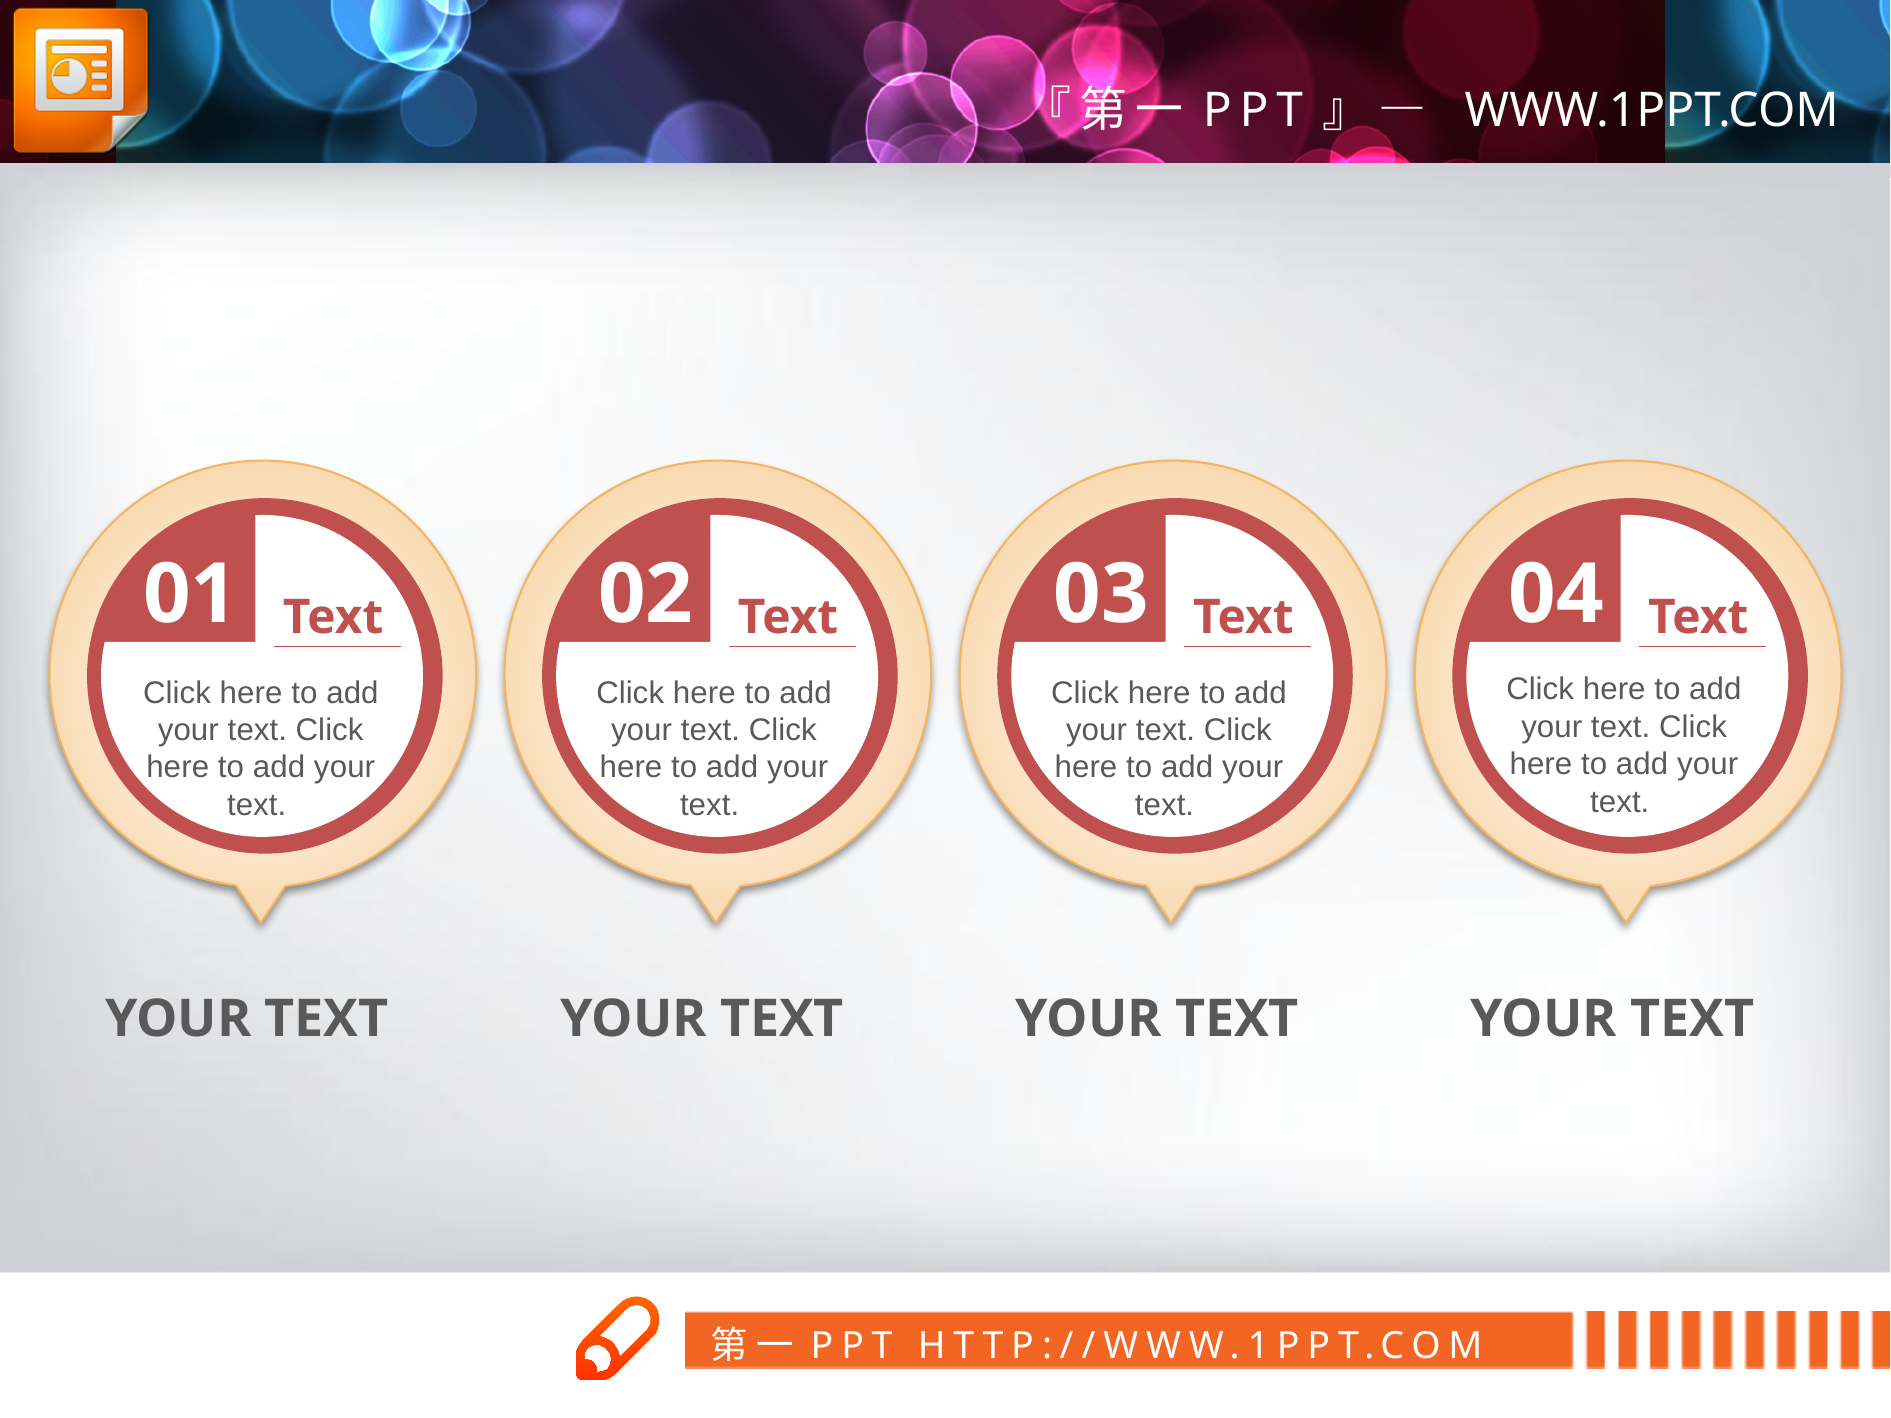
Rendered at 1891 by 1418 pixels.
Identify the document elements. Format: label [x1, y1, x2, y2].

picture [685, 1311, 1891, 1369]
picture [0, 0, 1891, 1275]
text_box [49, 460, 477, 1056]
text_box [504, 460, 932, 1056]
text_box [959, 460, 1387, 1056]
text_box [1414, 460, 1842, 1056]
